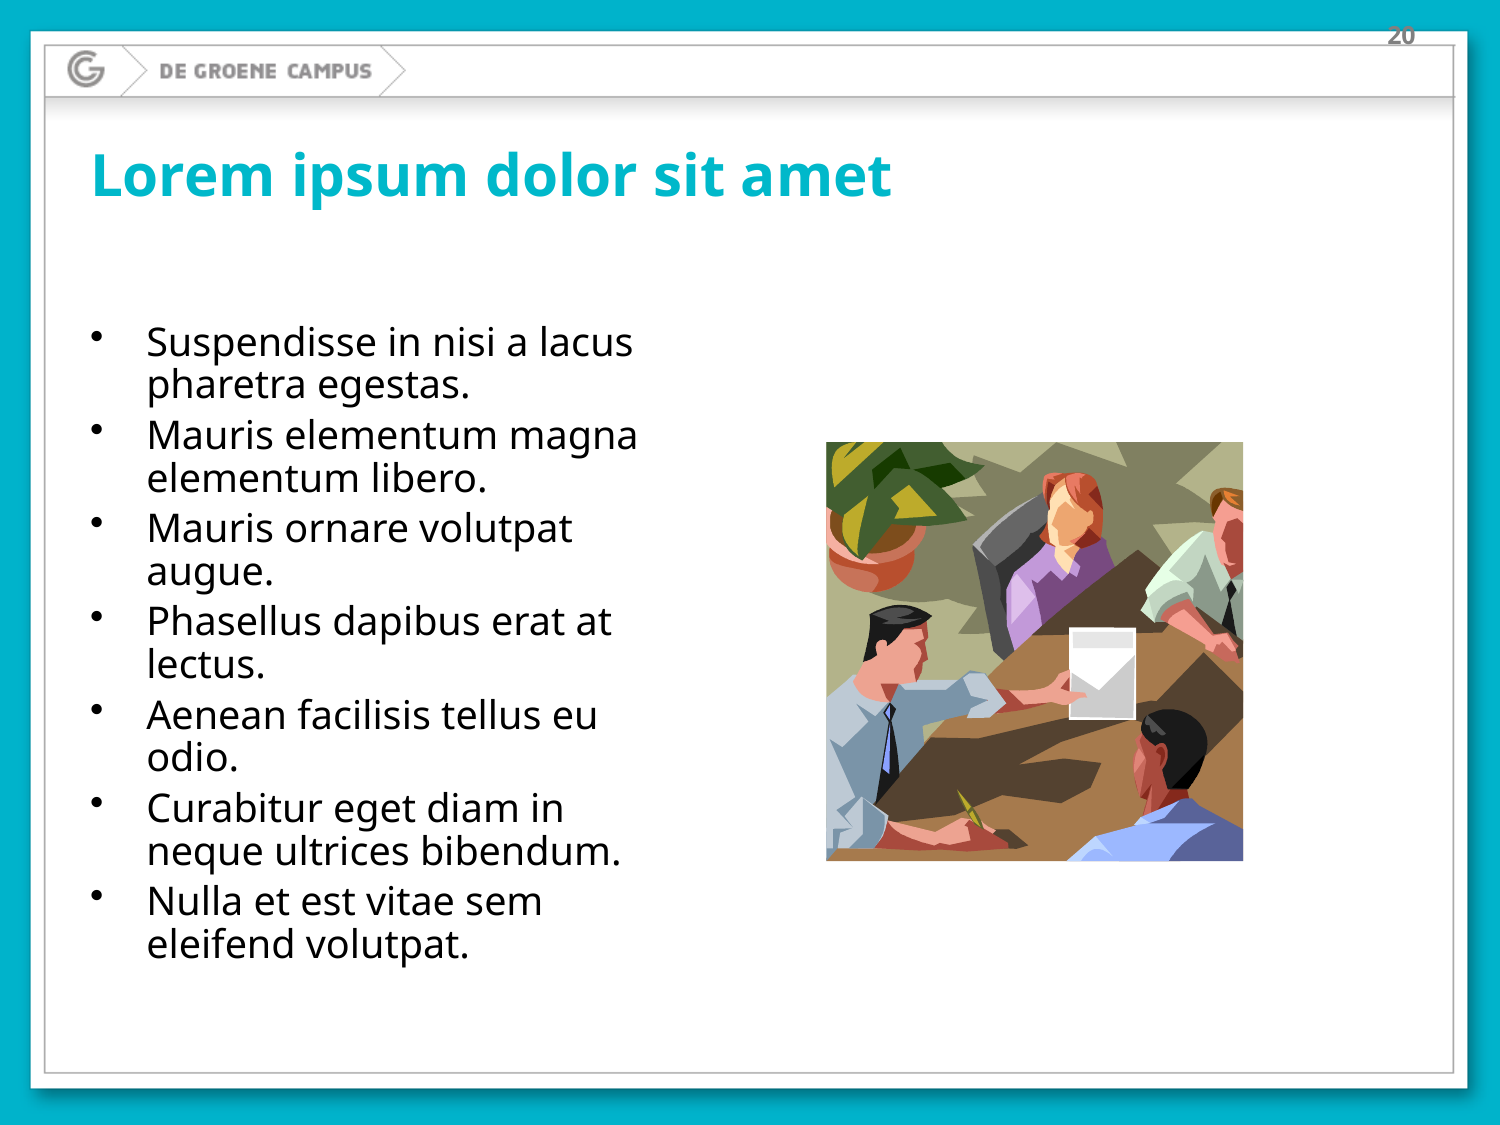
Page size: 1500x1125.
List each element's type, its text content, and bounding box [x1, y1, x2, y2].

list Suspendisse in nisi a lacus pharetra egestas. Mauris elementum magna elementum libero. Mauris ornare volutpat augue. Phasellus dapibus erat at lectus. Aenean facilisis tellus eu odio. Curabitur eget diam in neque ultrices bibendum. Nulla et est vitae sem eleifend volutpat. [74, 314, 701, 990]
title Lorem ipsum dolor sit amet [74, 79, 1351, 268]
picture [0, 0, 1500, 1125]
slide_number 20 [1080, 11, 1431, 91]
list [826, 436, 1249, 867]
